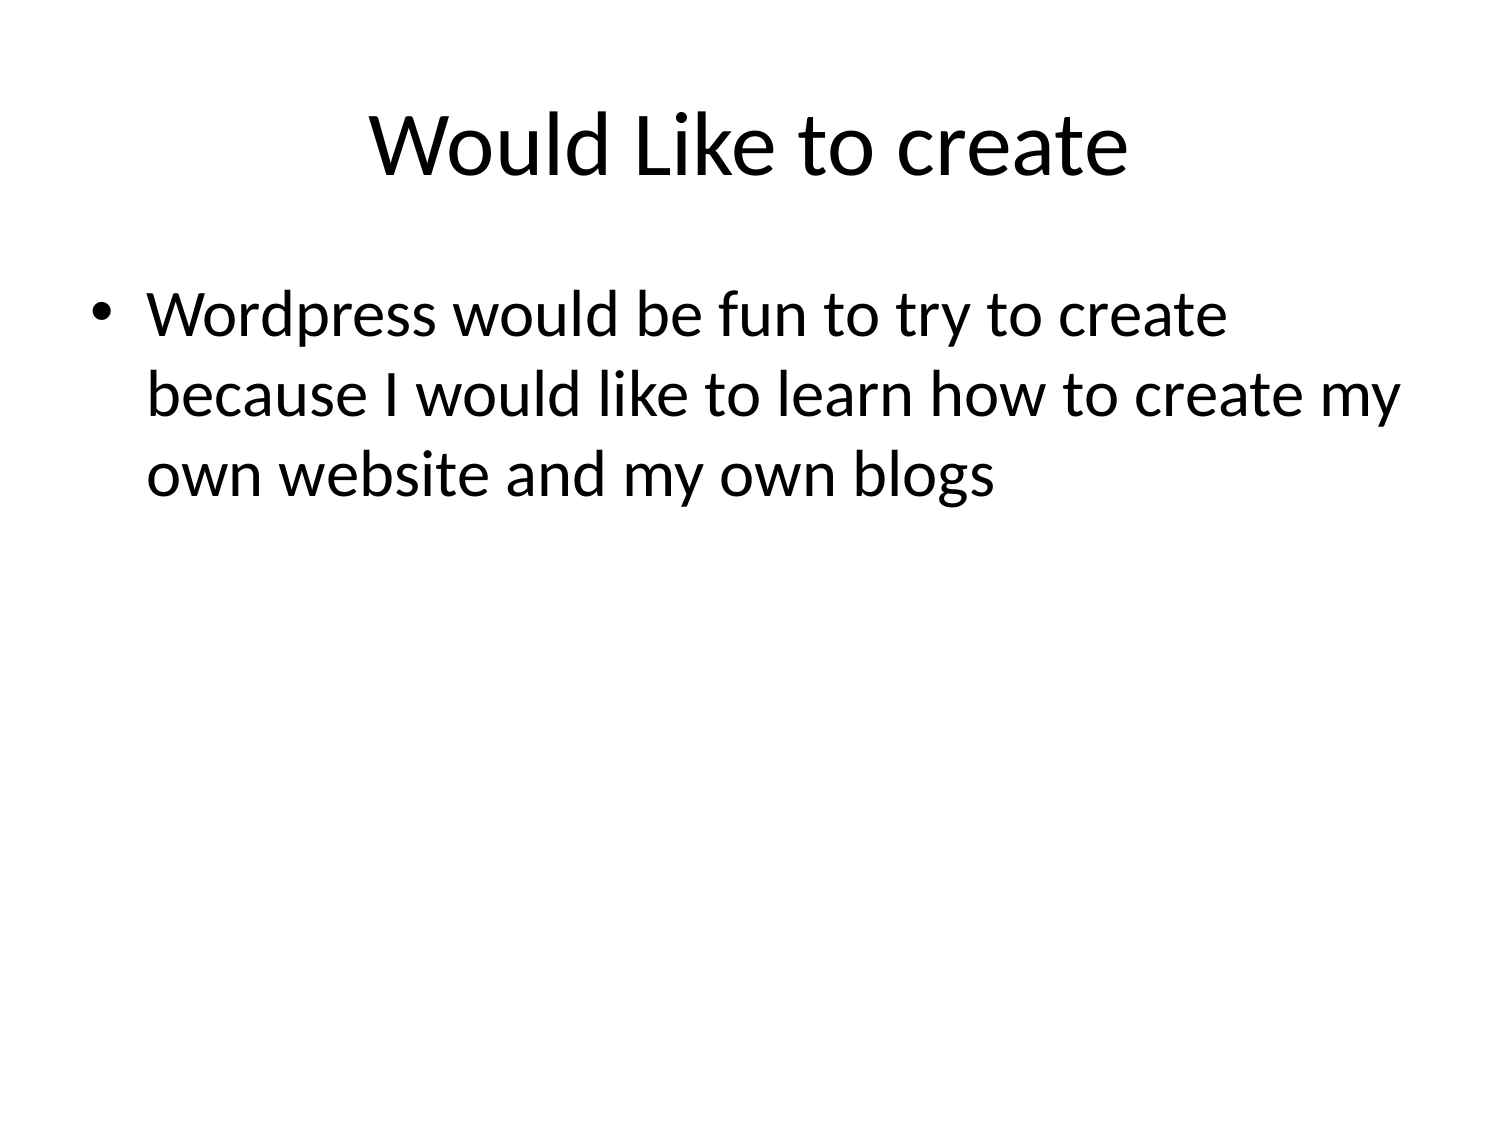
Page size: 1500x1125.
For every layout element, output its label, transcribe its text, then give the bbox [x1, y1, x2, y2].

list Wordpress would be fun to try to create because I would like to learn how to create my own website and my own blogs [75, 262, 1425, 1005]
title Would Like to create [75, 45, 1425, 233]
